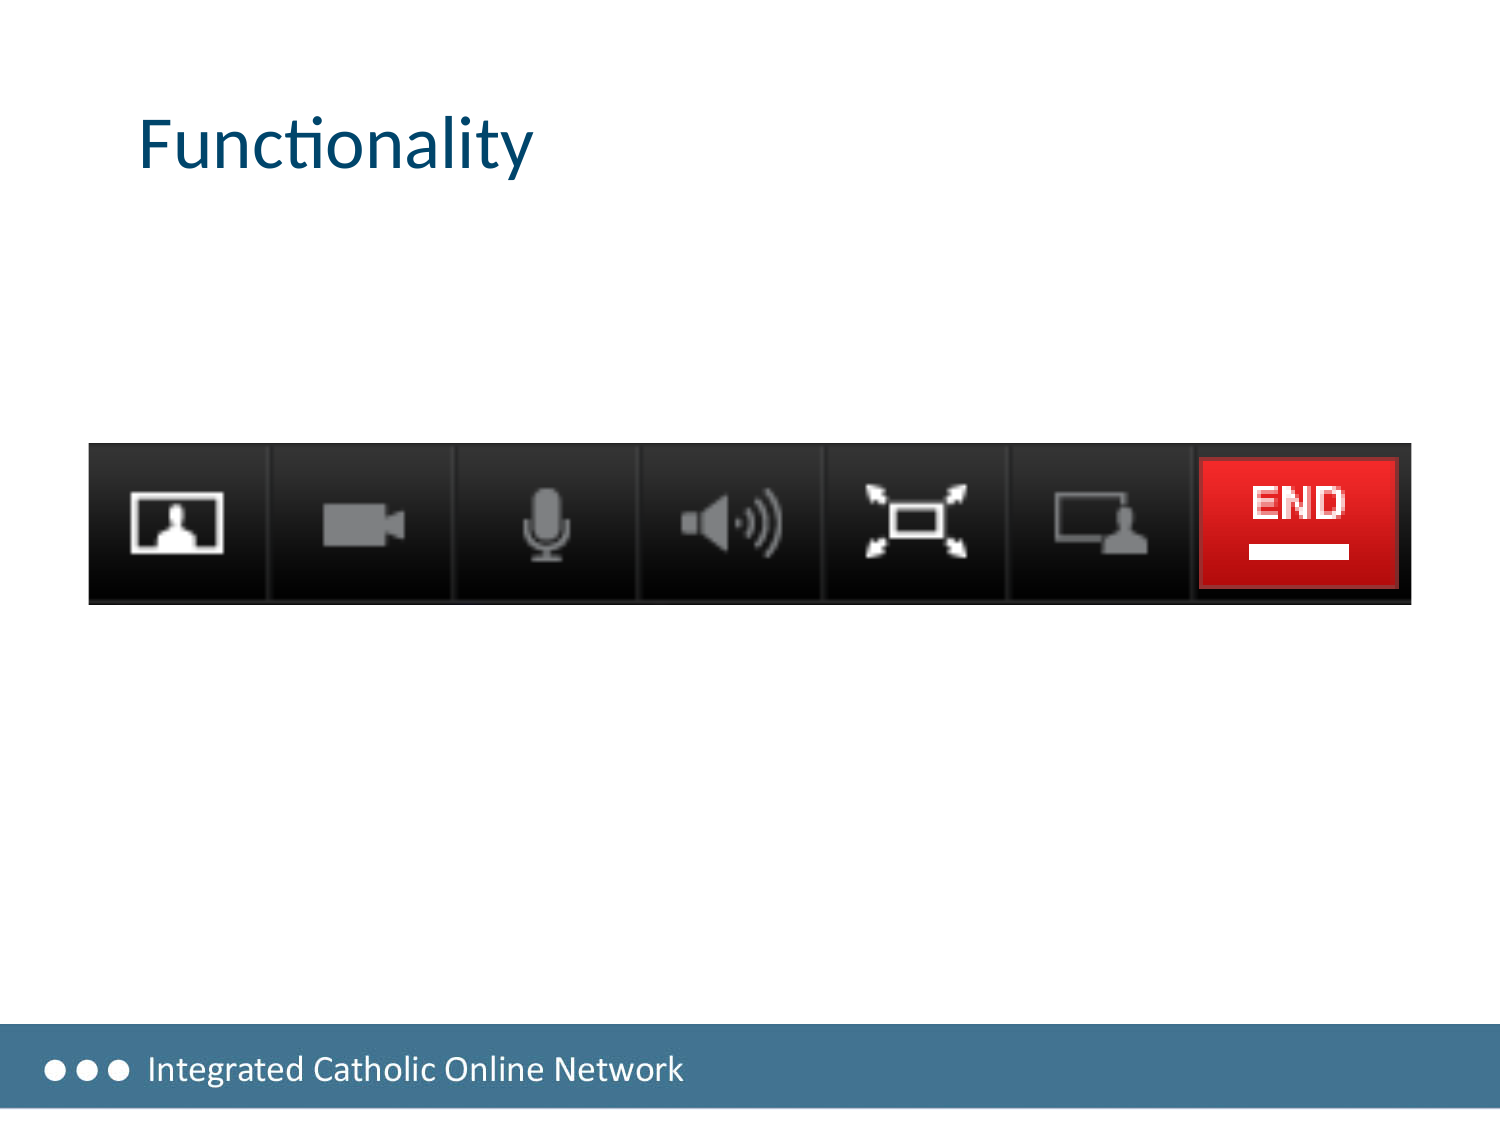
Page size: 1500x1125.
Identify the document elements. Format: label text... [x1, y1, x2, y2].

picture [88, 442, 1412, 605]
picture [0, 1024, 1500, 1110]
title Functionality [123, 45, 1425, 233]
